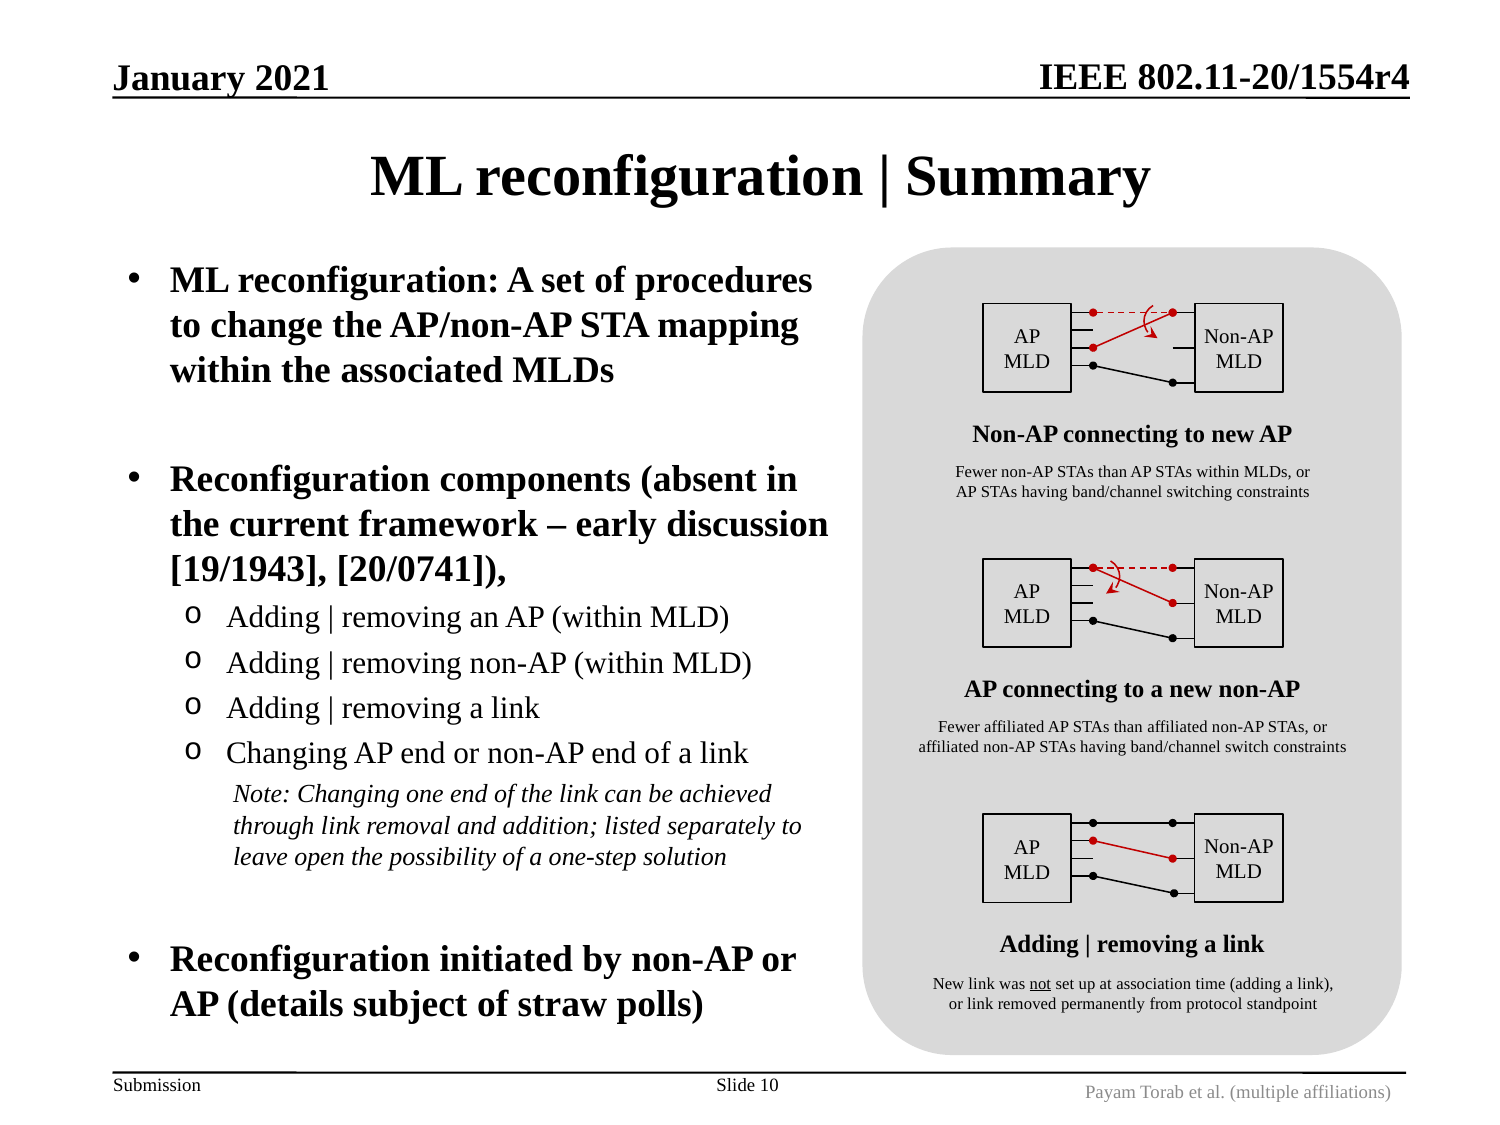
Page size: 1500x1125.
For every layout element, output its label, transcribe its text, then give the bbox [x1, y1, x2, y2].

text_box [1092, 365, 1173, 383]
text_box [862, 247, 1402, 409]
text_box Non-AP connecting to new AP [862, 409, 1403, 455]
text_box Non-AP MLD [1194, 303, 1283, 392]
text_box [1092, 840, 1173, 859]
text_box Fewer affiliated AP STAs than affiliated non-AP STAs, or affiliated non-AP STAs having band/channel switch constraints [918, 708, 1348, 764]
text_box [1092, 875, 1175, 894]
text_box [862, 965, 1402, 1056]
title ML reconfiguration | Summary [112, 97, 1411, 248]
text_box AP MLD [983, 303, 1072, 392]
list ML reconfiguration: A set of procedures to change the AP/non-AP STA mapping within the associated MLDs Reconfiguration components (absent in the current framework – early discussion [19/1943], [20/0741]), Adding | removing an AP (within MLD) Adding | removing non-AP (within MLD) Adding | removing a link Changing AP end or non-AP end of a link Note: Changing one end of the link can be achieved through link removal and addition; listed separately to leave open the possibility of a one-step solution Reconfiguration initiated by non-AP or AP (details subject of straw polls) [112, 247, 860, 1073]
text_box Non-AP MLD [1194, 814, 1283, 903]
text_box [1092, 312, 1173, 348]
text_box New link was not set up at association time (adding a link), or link removed permanently from protocol standpoint [932, 965, 1335, 1020]
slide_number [112, 52, 563, 90]
footer Payam Torab et al. (multiple affiliations) [877, 1072, 1407, 1110]
text_box AP connecting to a new non-AP [862, 664, 1403, 710]
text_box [1092, 567, 1173, 604]
text_box [862, 710, 1402, 920]
text_box [1108, 560, 1116, 565]
text_box AP MLD [982, 814, 1072, 903]
text_box Non-AP MLD [1194, 558, 1283, 648]
slide_number Slide 10 [702, 1072, 793, 1111]
text_box [862, 455, 1402, 664]
text_box Adding | removing a link [862, 920, 1403, 965]
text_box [1092, 620, 1173, 639]
text_box AP MLD [982, 558, 1072, 648]
text_box Fewer non-AP STAs than AP STAs within MLDs, or AP STAs having band/channel switching constraints [955, 453, 1311, 509]
